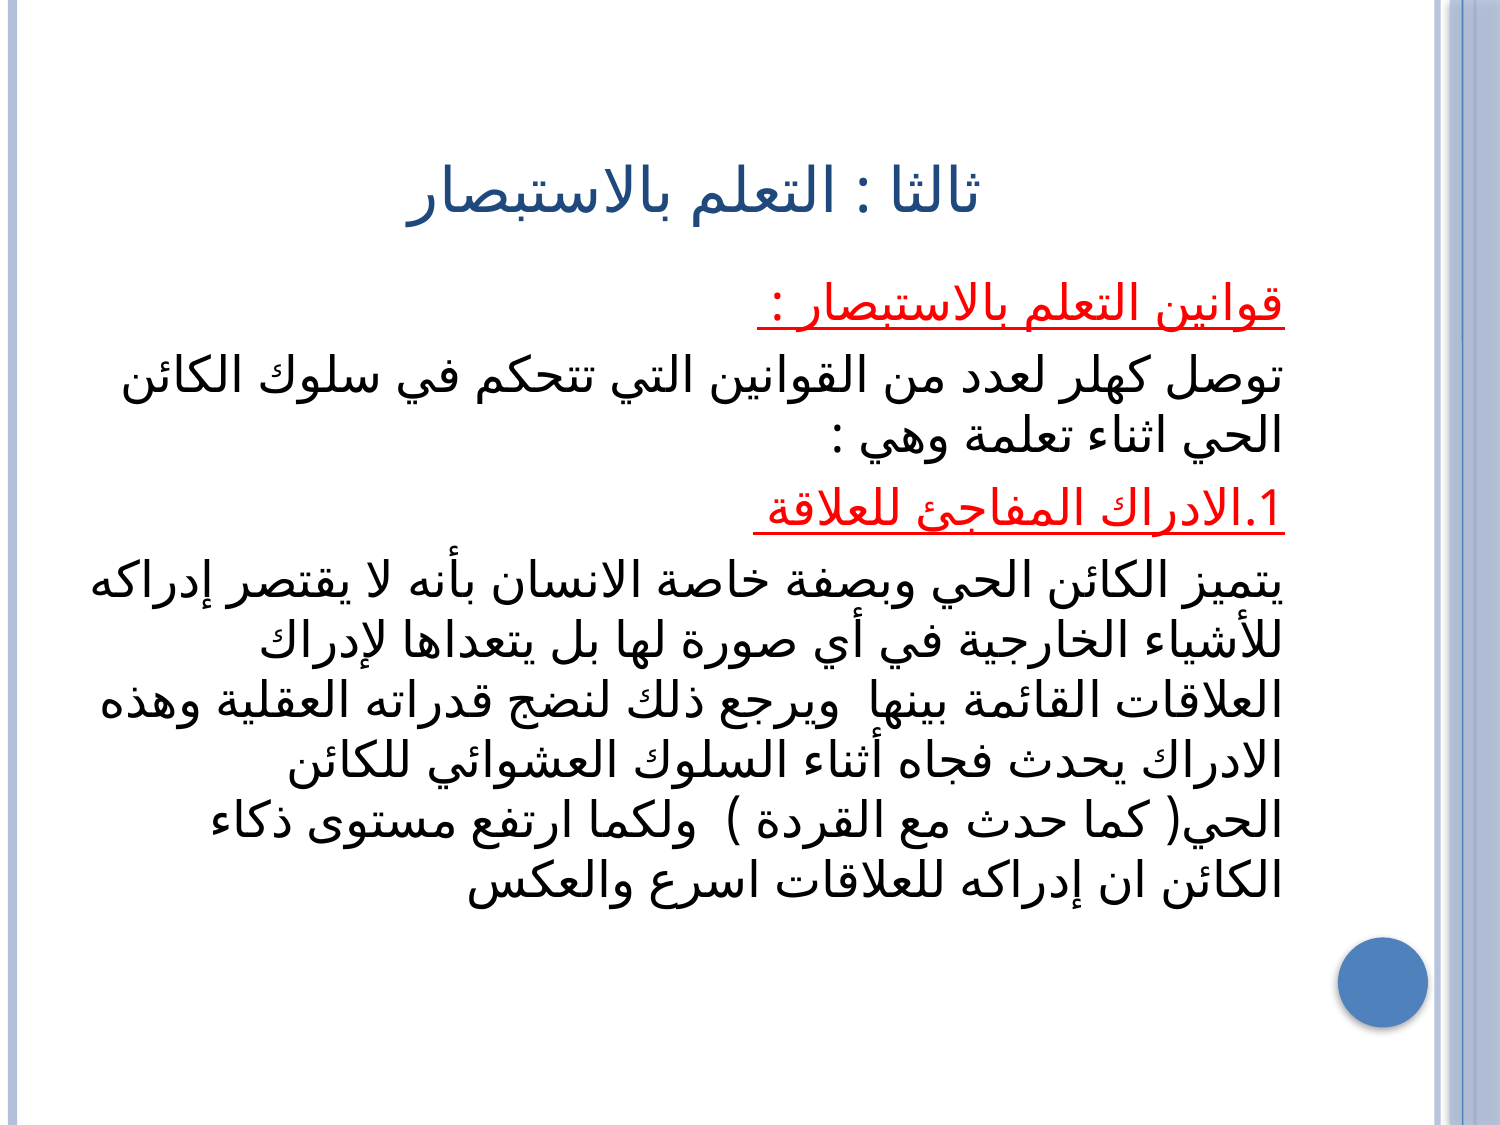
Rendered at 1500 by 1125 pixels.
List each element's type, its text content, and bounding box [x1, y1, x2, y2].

list قوانين التعلم بالاستبصار : توصل كهلر لعدد من القوانين التي تتحكم في سلوك الكائن الحي اثناء تعلمة وهي : 1.الادراك المفاجئ للعلاقة يتميز الكائن الحي وبصفة خاصة الانسان بأنه لا يقتصر إدراكه للأشياء الخارجية في أي صورة لها بل يتعداها لإدراك العلاقات القائمة بينها ويرجع ذلك لنضج قدراته العقلية وهذه الادراك يحدث فجاه أثناء السلوك العشوائي للكائن الحي( كما حدث مع القردة ) ولكما ارتفع مستوى ذكاء الكائن ان إدراكه للعلاقات اسرع والعكس [75, 262, 1300, 1062]
title ثالثا : التعلم بالاستبصار [75, 45, 1300, 233]
